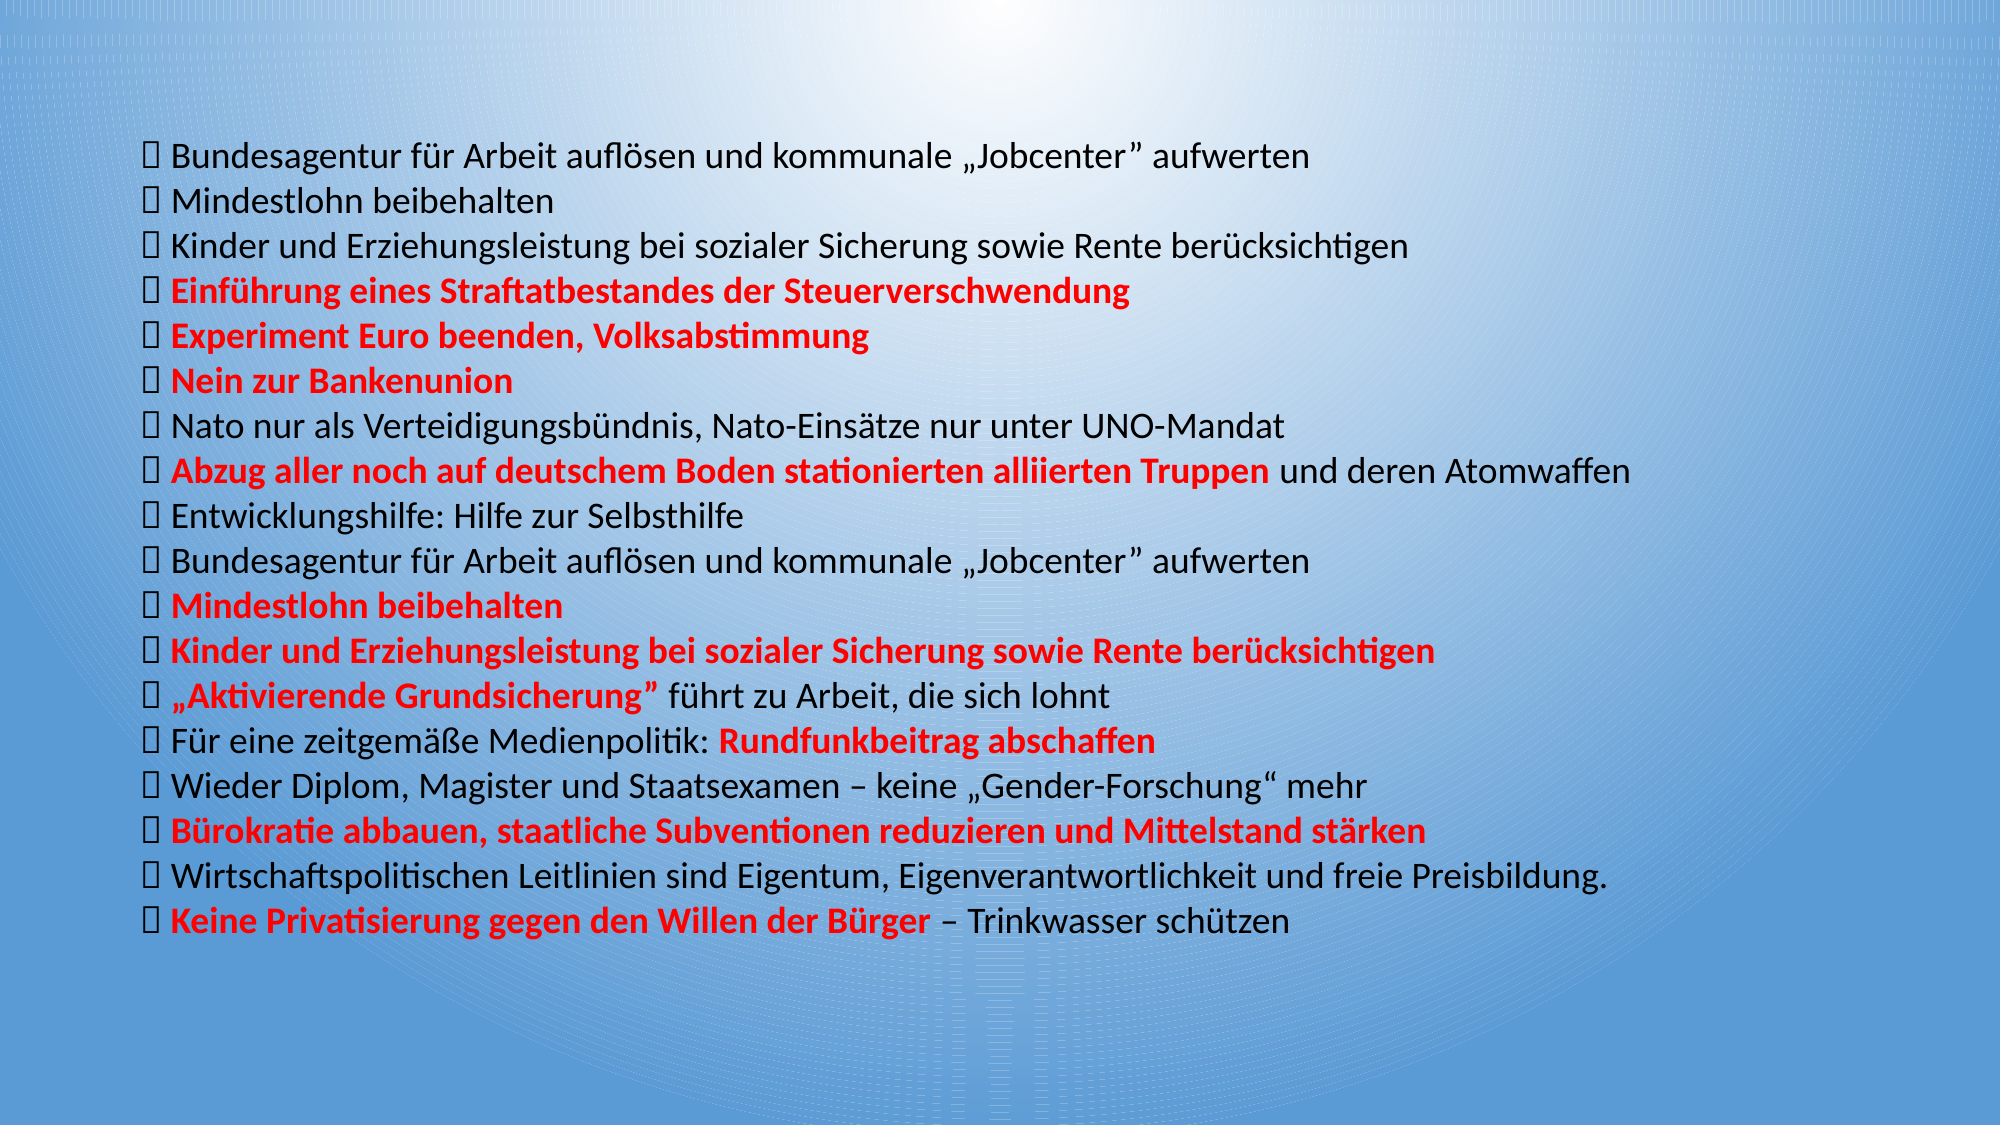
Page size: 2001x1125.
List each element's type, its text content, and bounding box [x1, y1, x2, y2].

text_box  Bundesagentur für Arbeit auflösen und kommunale „Jobcenter” aufwerten  Mindestlohn beibehalten  Kinder und Erziehungsleistung bei sozialer Sicherung sowie Rente berücksichtigen  Einführung eines Straftatbestandes der Steuerverschwendung  Experiment Euro beenden, Volksabstimmung  Nein zur Bankenunion  Nato nur als Verteidigungsbündnis, Nato-Einsätze nur unter UNO-Mandat  Abzug aller noch auf deutschem Boden stationierten alliierten Truppen und deren Atomwaffen  Entwicklungshilfe: Hilfe zur Selbsthilfe  Bundesagentur für Arbeit auflösen und kommunale „Jobcenter” aufwerten  Mindestlohn beibehalten  Kinder und Erziehungsleistung bei sozialer Sicherung sowie Rente berücksichtigen  „Aktivierende Grundsicherung” führt zu Arbeit, die sich lohnt  Für eine zeitgemäße Medienpolitik: Rundfunkbeitrag abschaffen  Wieder Diplom, Magister und Staatsexamen – keine „Gender-Forschung“ mehr  Bürokratie abbauen, staatliche Subventionen reduzieren und Mittelstand stärken  Wirtschaftspolitischen Leitlinien sind Eigentum, Eigenverantwortlichkeit und freie Preisbildung.  Keine Privatisierung gegen den Willen der Bürger – Trinkwasser schützen [125, 123, 1874, 948]
